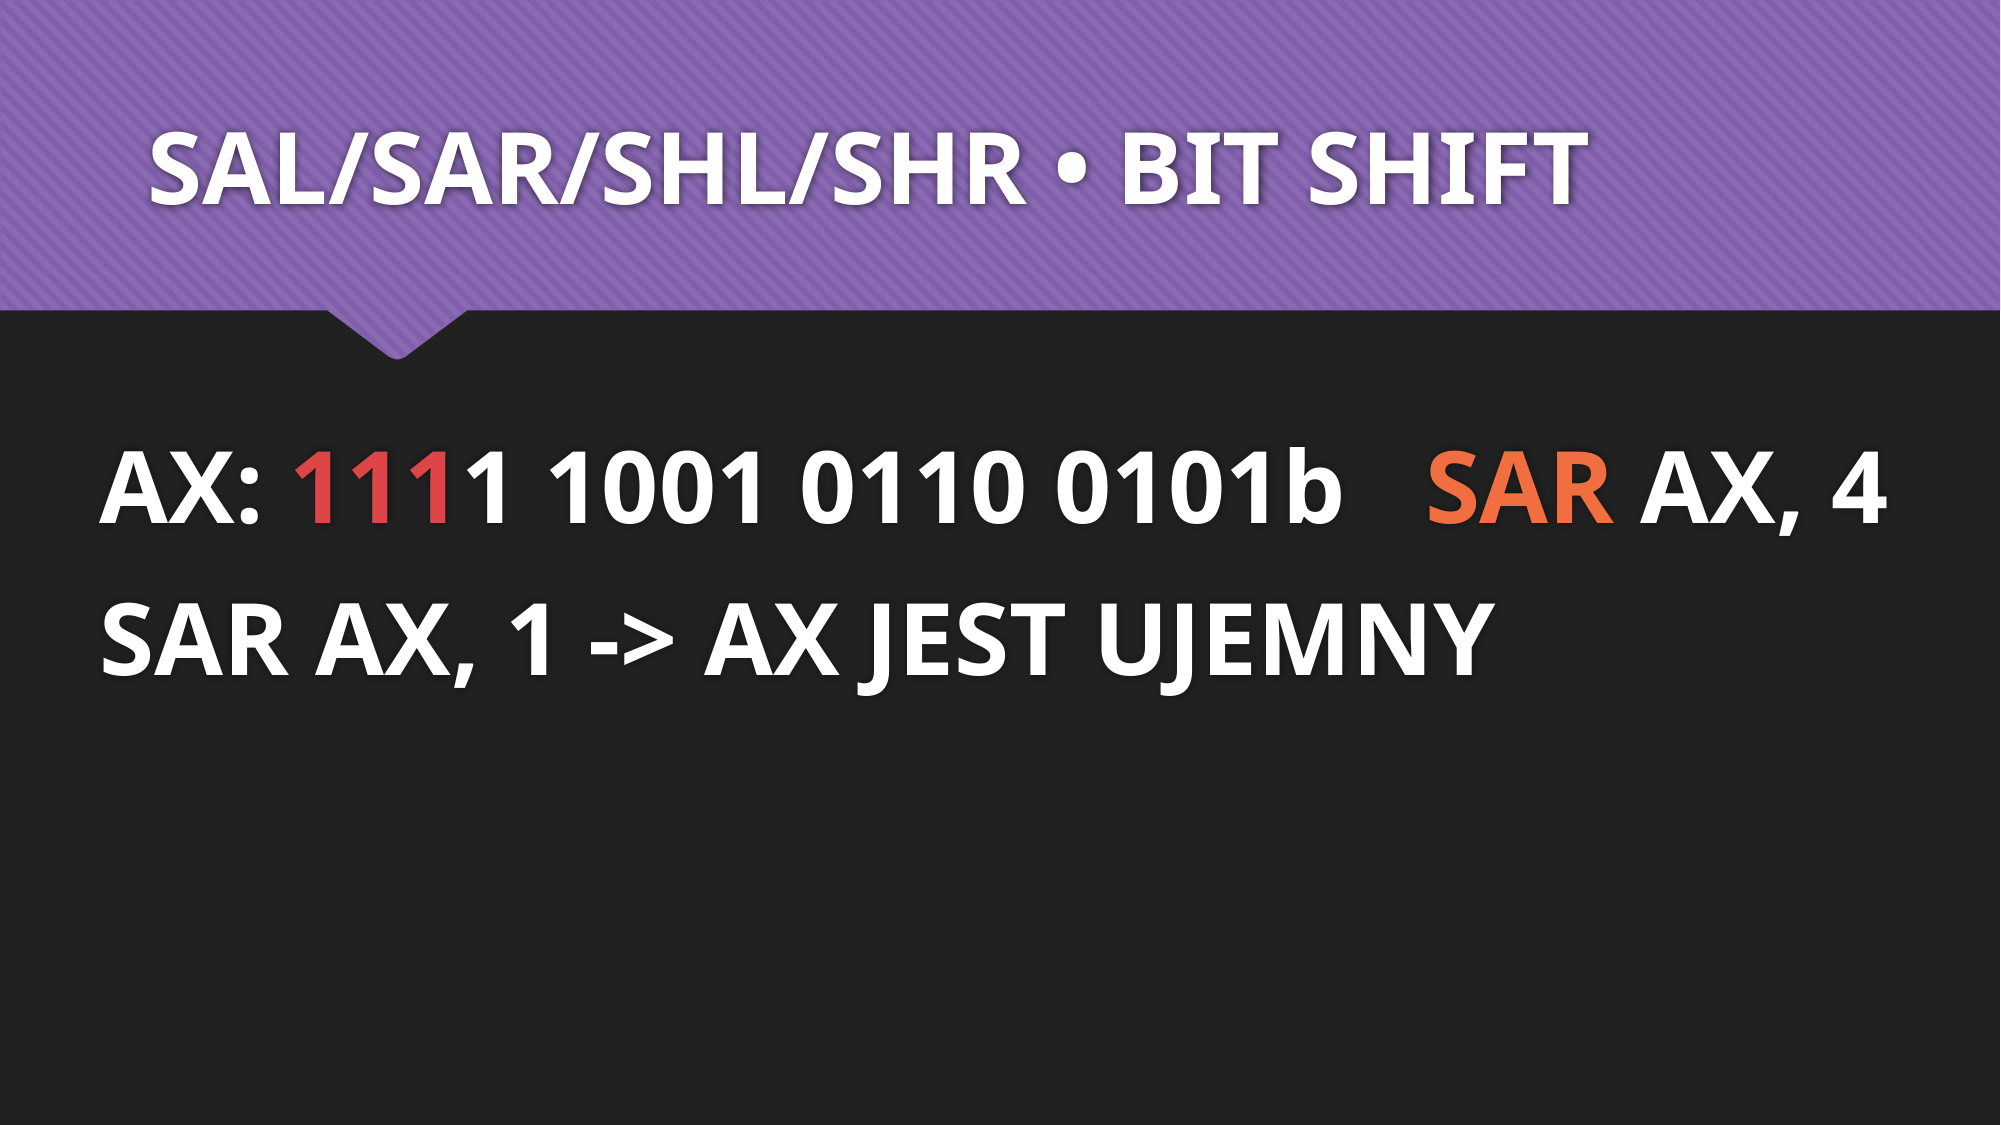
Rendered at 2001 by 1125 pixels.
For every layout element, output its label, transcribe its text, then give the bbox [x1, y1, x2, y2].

title SAL/SAR/SHL/SHR • BIT SHIFT [132, 73, 1868, 233]
list AX: 1111 1001 0110 0101b SAR AX, 4 SAR AX, 1 -> AX JEST UJEMNY [84, 364, 1919, 1060]
